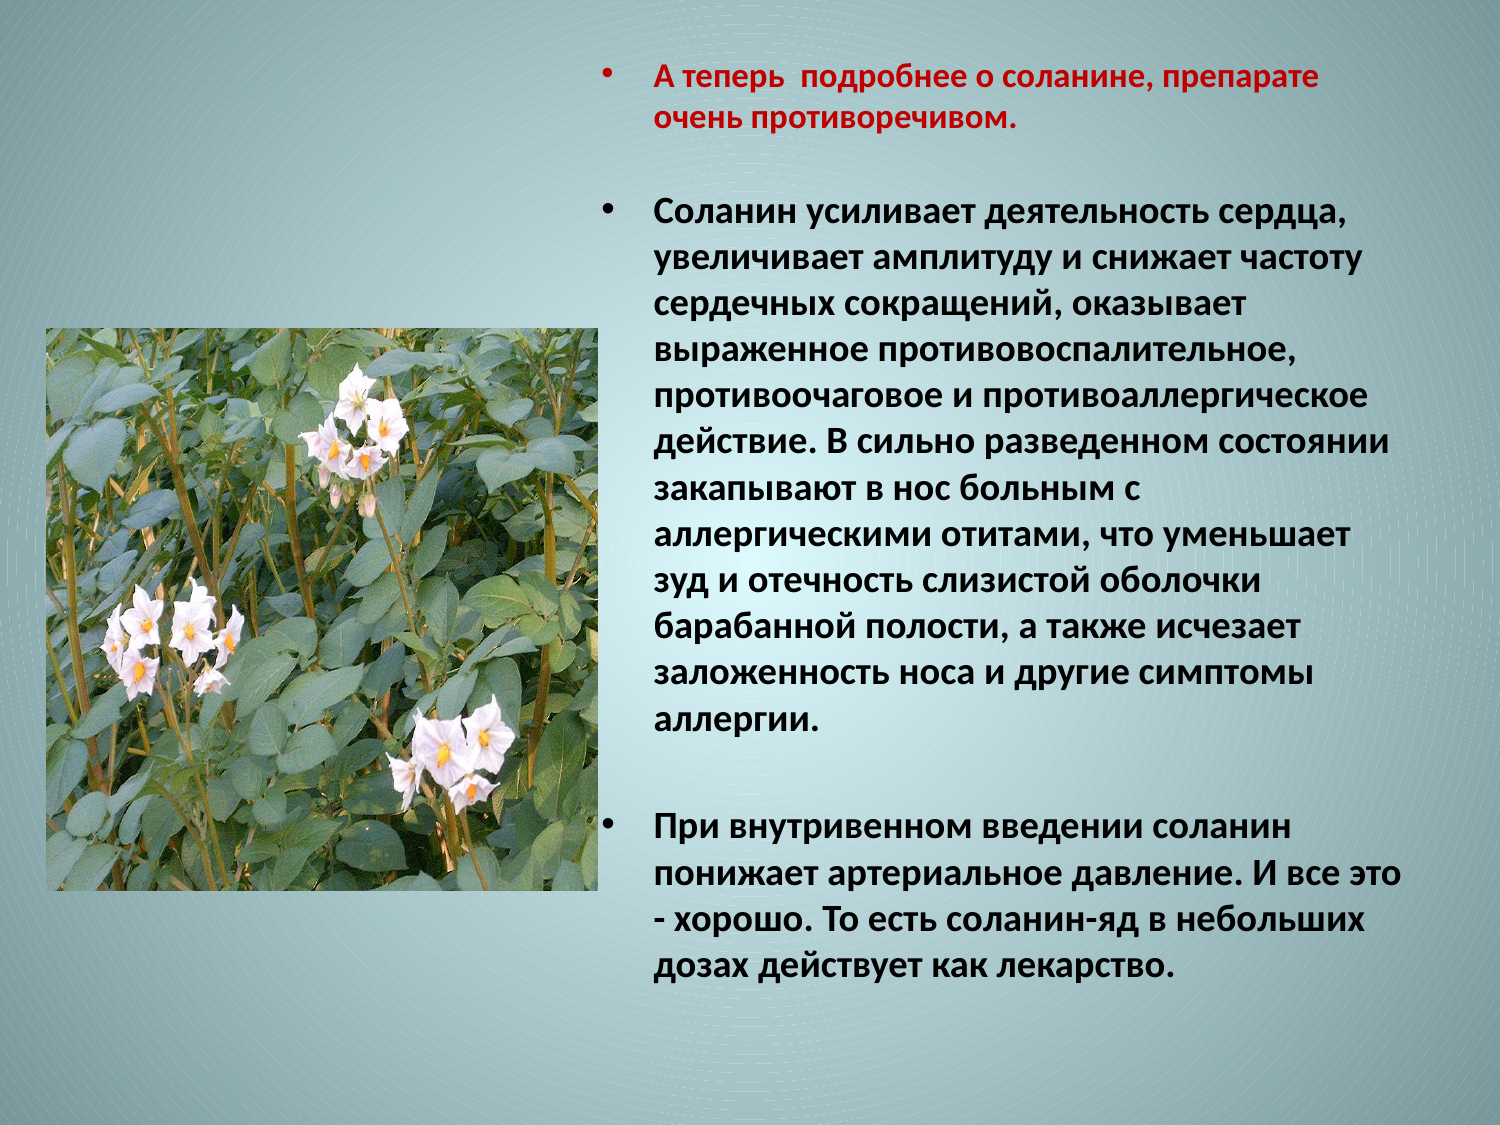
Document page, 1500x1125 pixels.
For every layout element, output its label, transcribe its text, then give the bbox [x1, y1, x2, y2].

picture [46, 327, 598, 891]
list А теперь подробнее о соланине, препарате очень противоречивом. Соланин усиливает деятельность сердца, увеличивает амплитуду и снижает частоту сердечных сокращений, оказывает выраженное противовоспалительное, противоочаговое и противоаллергическое действие. В сильно разведенном состоянии закапывают в нос больным с аллергическими отитами, что уменьшает зуд и отечность слизистой оболочки барабанной полости, а также исчезает заложенность носа и другие симптомы аллергии. При внутривенном введении соланин понижает артериальное давление. И все это - хорошо. То есть соланин-яд в небольших дозах действует как лекарство. [586, 44, 1425, 1005]
